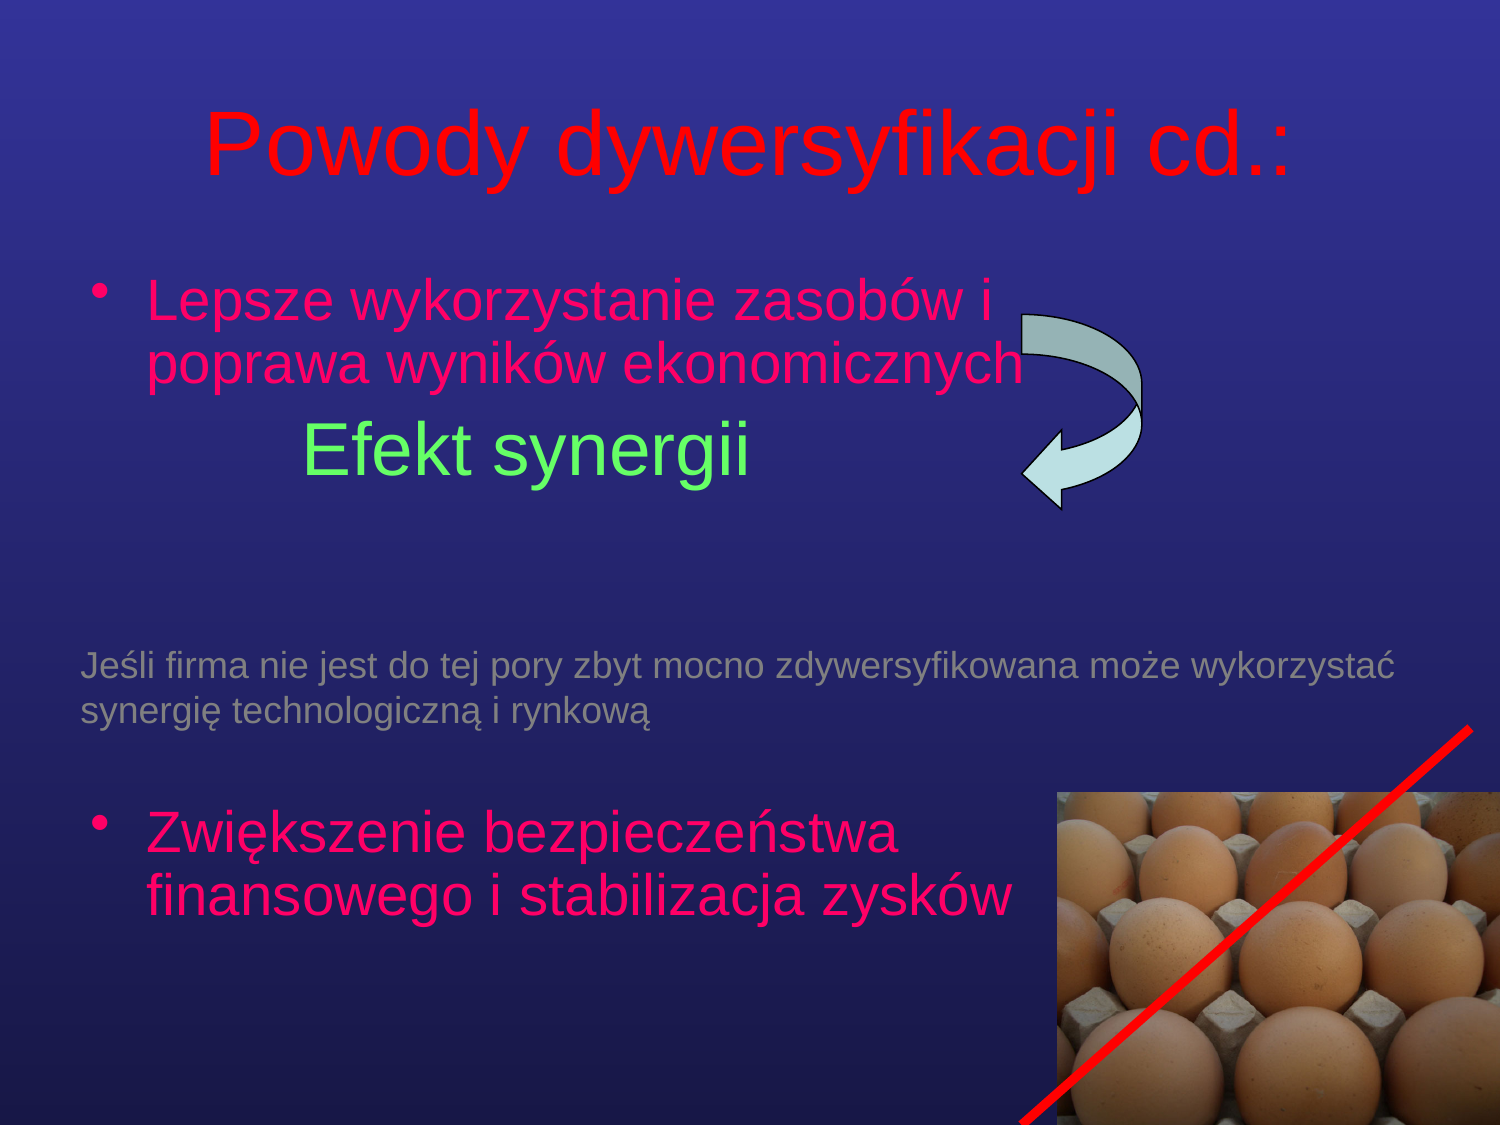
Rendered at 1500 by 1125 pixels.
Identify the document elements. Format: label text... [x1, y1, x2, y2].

text_box [1021, 314, 1142, 510]
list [1056, 792, 1500, 1125]
list Lepsze wykorzystanie zasobów i poprawa wyników ekonomicznych Efekt synergii Zwiększenie bezpieczeństwa finansowego i stabilizacja zysków [74, 262, 1046, 633]
title Powody dywersyfikacji cd.: [74, 44, 1426, 233]
text_box Jeśli firma nie jest do tej pory zbyt mocno zdywersyfikowana może wykorzystać synergię technologiczną i rynkową [65, 633, 1422, 738]
list Lepsze wykorzystanie zasobów i poprawa wyników ekonomicznych Efekt synergii Zwiększenie bezpieczeństwa finansowego i stabilizacja zysków [74, 738, 1046, 1006]
